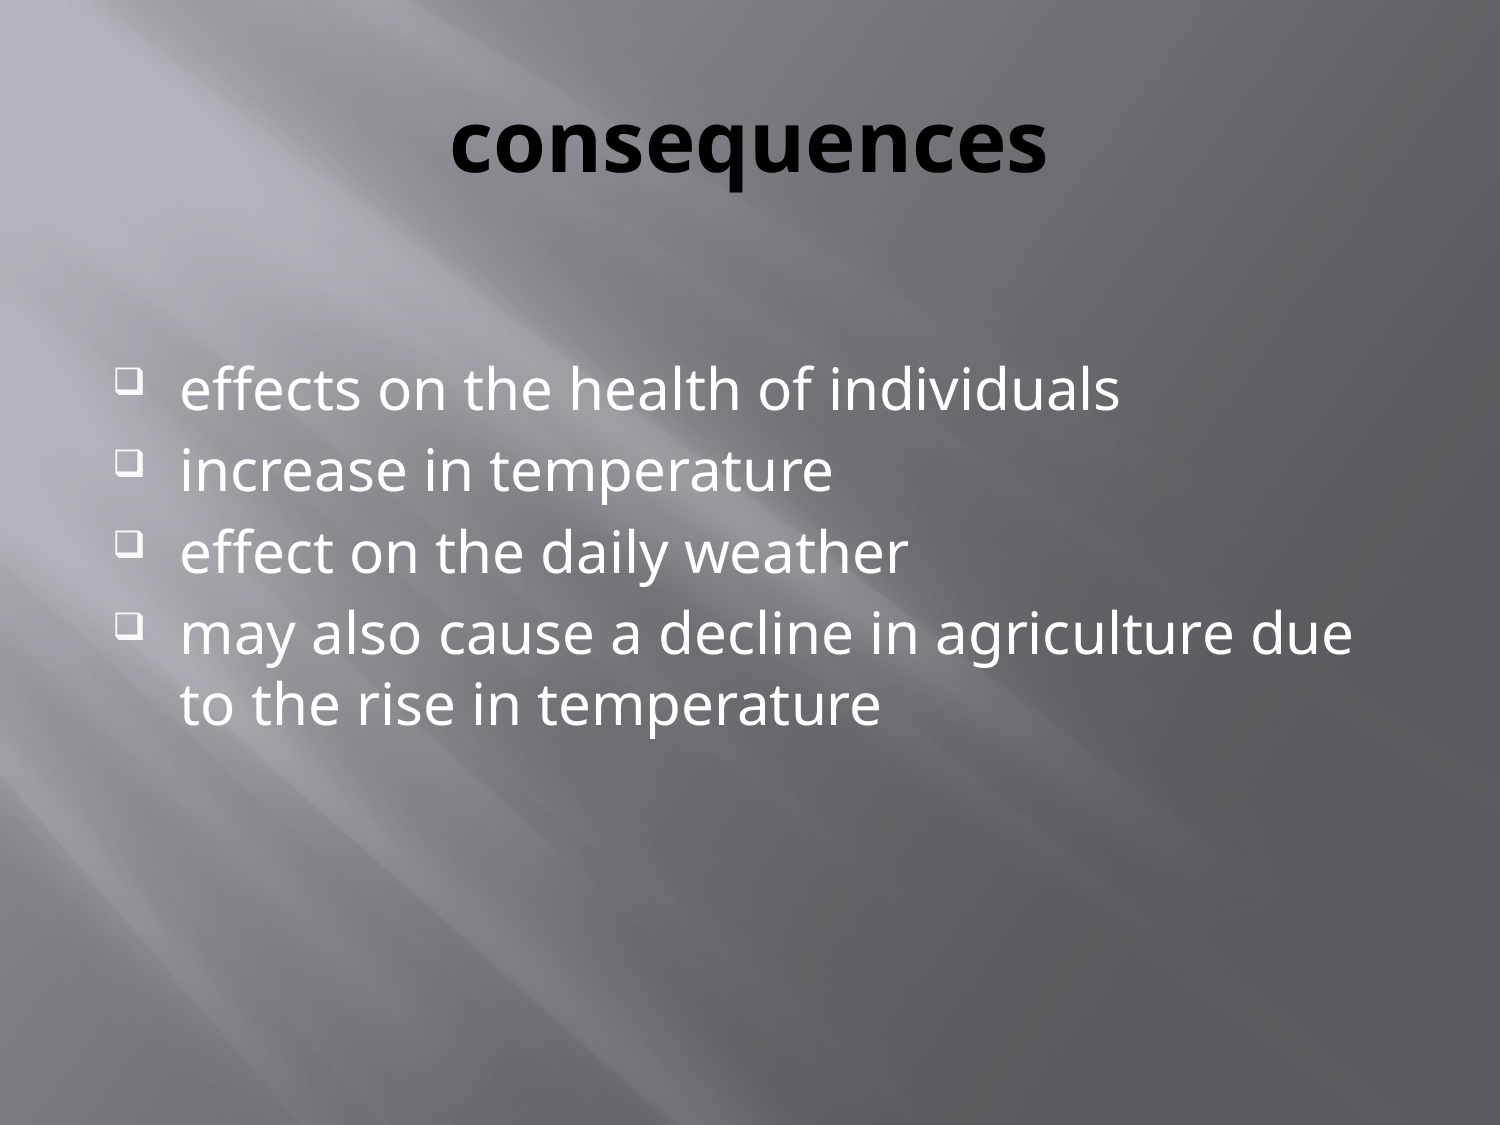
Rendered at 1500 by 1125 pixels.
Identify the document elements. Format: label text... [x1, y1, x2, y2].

title consequences [75, 45, 1425, 233]
list effects on the health of individuals increase in temperature effect on the daily weather may also cause a decline in agriculture due to the rise in temperature [75, 262, 1425, 1035]
